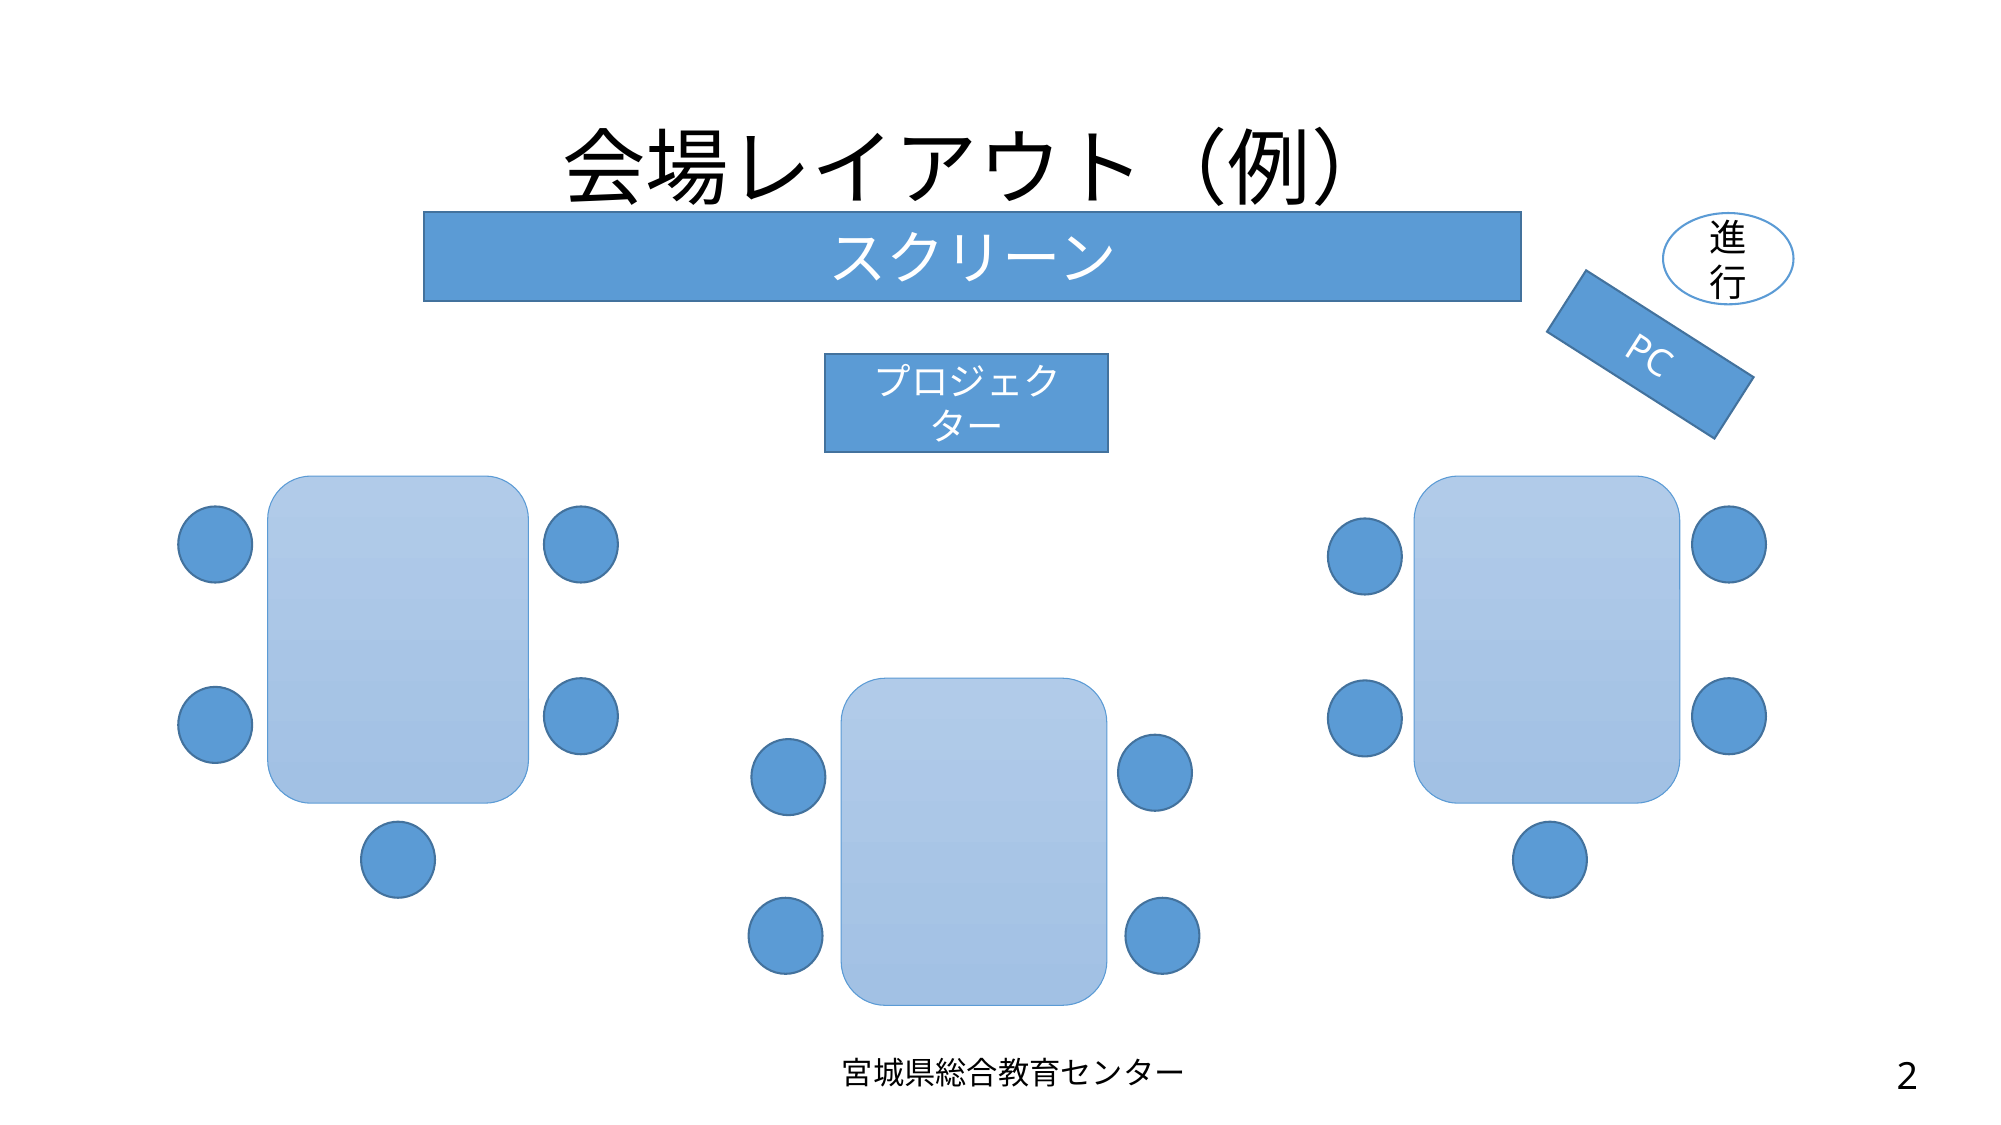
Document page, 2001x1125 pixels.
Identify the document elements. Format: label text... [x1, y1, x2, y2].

text_box [360, 820, 437, 899]
text_box [1691, 677, 1768, 756]
text_box [747, 896, 824, 975]
text_box スクリーン [423, 211, 1522, 302]
text_box [1413, 475, 1681, 804]
text_box [177, 685, 254, 764]
text_box [542, 505, 619, 584]
text_box [542, 677, 619, 756]
text_box プロジェクター [824, 353, 1109, 453]
text_box [750, 738, 827, 817]
text_box [1326, 679, 1403, 758]
text_box PC [1545, 268, 1756, 440]
text_box [1116, 733, 1194, 812]
text_box [1691, 505, 1768, 584]
text_box [1511, 820, 1588, 899]
text_box [1326, 517, 1403, 596]
text_box [1124, 896, 1201, 975]
text_box 会場レイアウト（例） [52, 57, 1905, 191]
text_box [267, 475, 530, 804]
text_box 進行 [1662, 211, 1795, 306]
text_box [177, 505, 254, 584]
text_box [840, 677, 1108, 1006]
